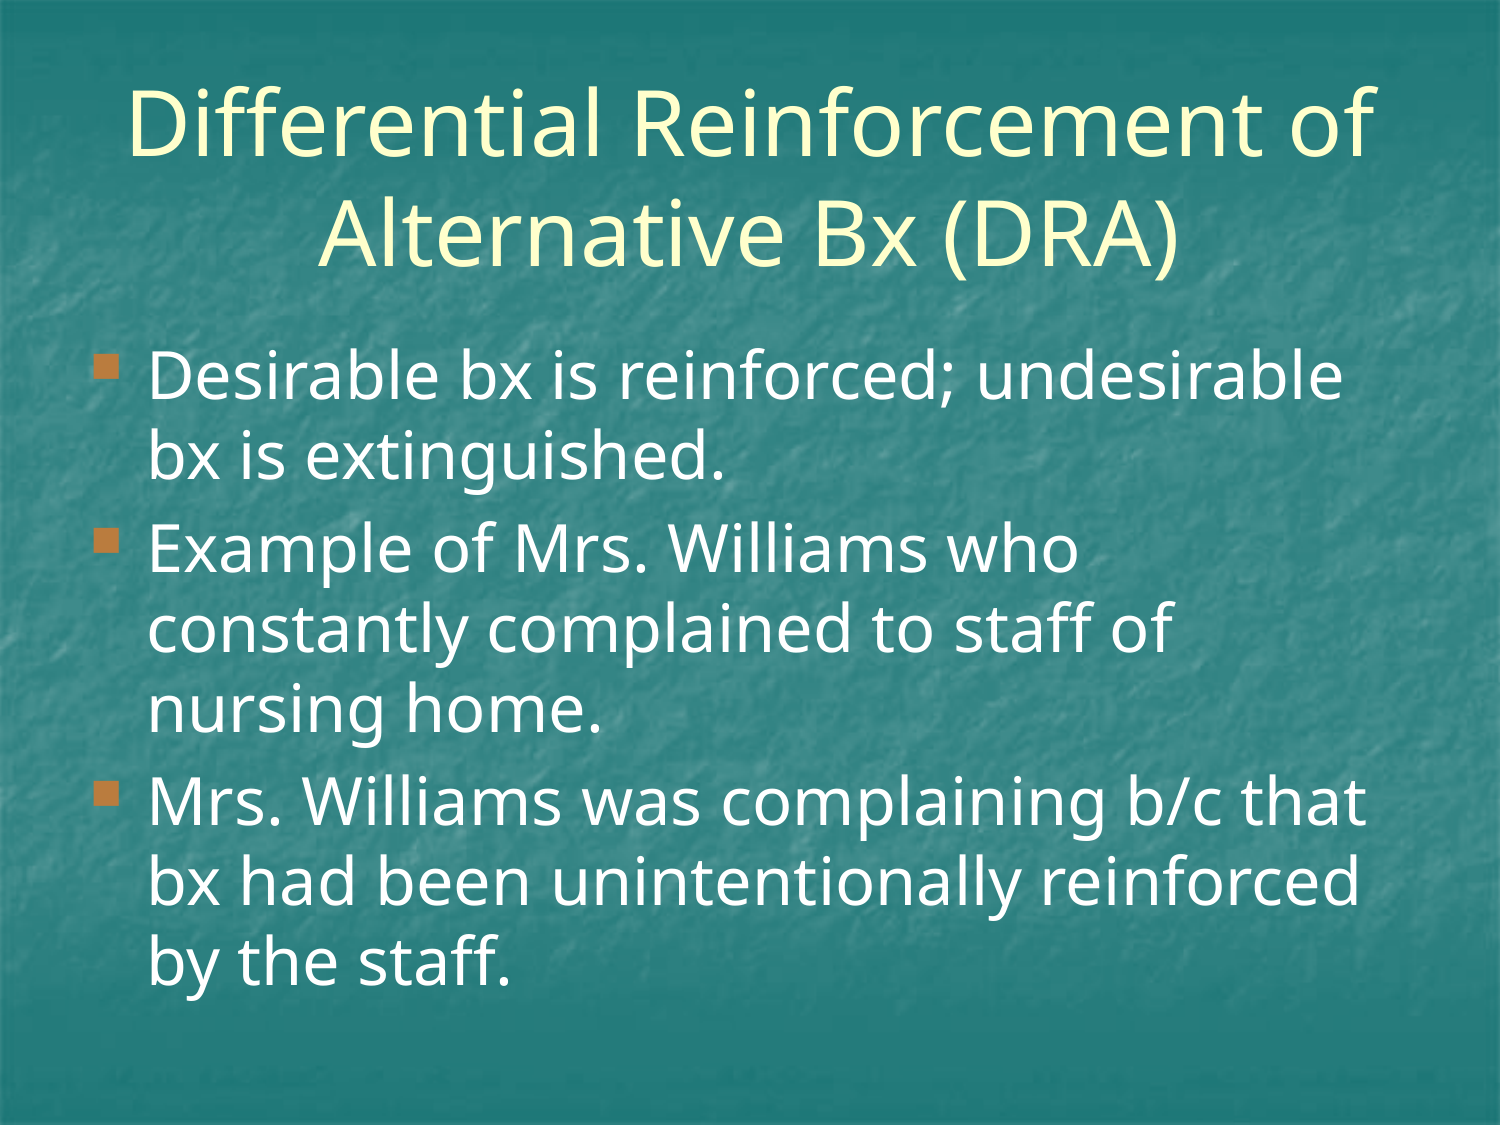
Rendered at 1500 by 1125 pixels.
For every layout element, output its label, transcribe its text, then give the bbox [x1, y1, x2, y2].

title Differential Reinforcement of Alternative Bx (DRA) [74, 62, 1426, 288]
list Desirable bx is reinforced; undesirable bx is extinguished. Example of Mrs. Williams who constantly complained to staff of nursing home. Mrs. Williams was complaining b/c that bx had been unintentionally reinforced by the staff. [74, 324, 1426, 1001]
